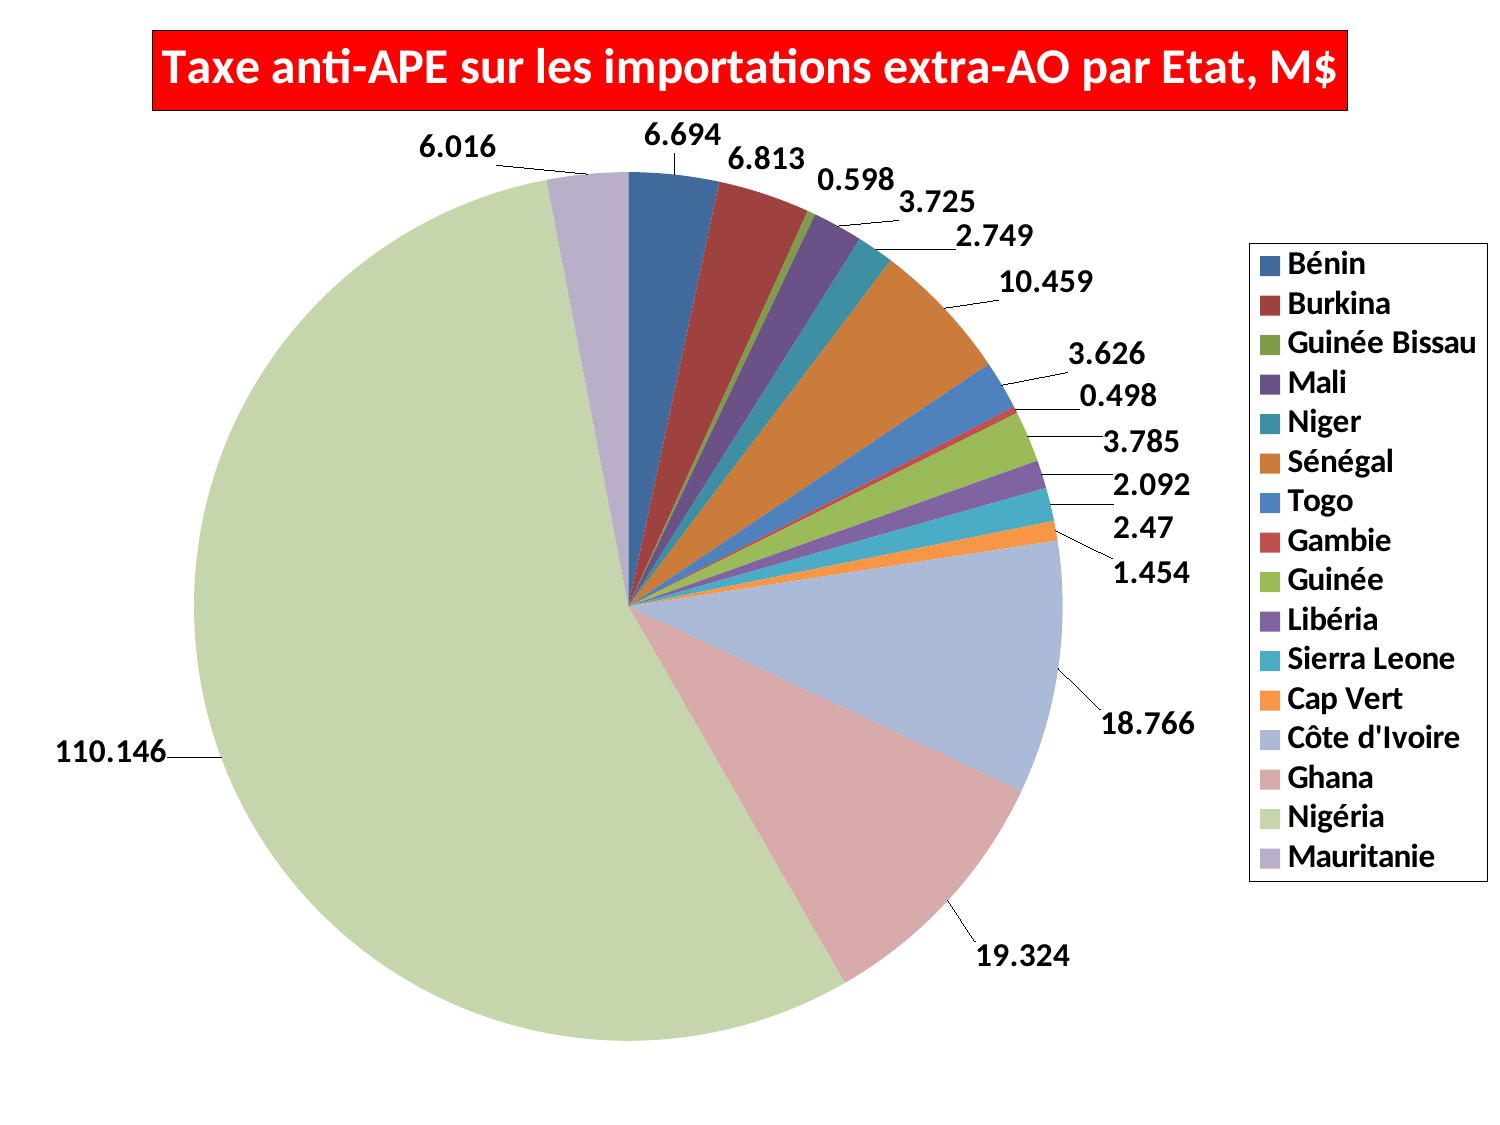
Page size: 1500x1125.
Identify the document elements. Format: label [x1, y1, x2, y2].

chart [0, 0, 1500, 1125]
